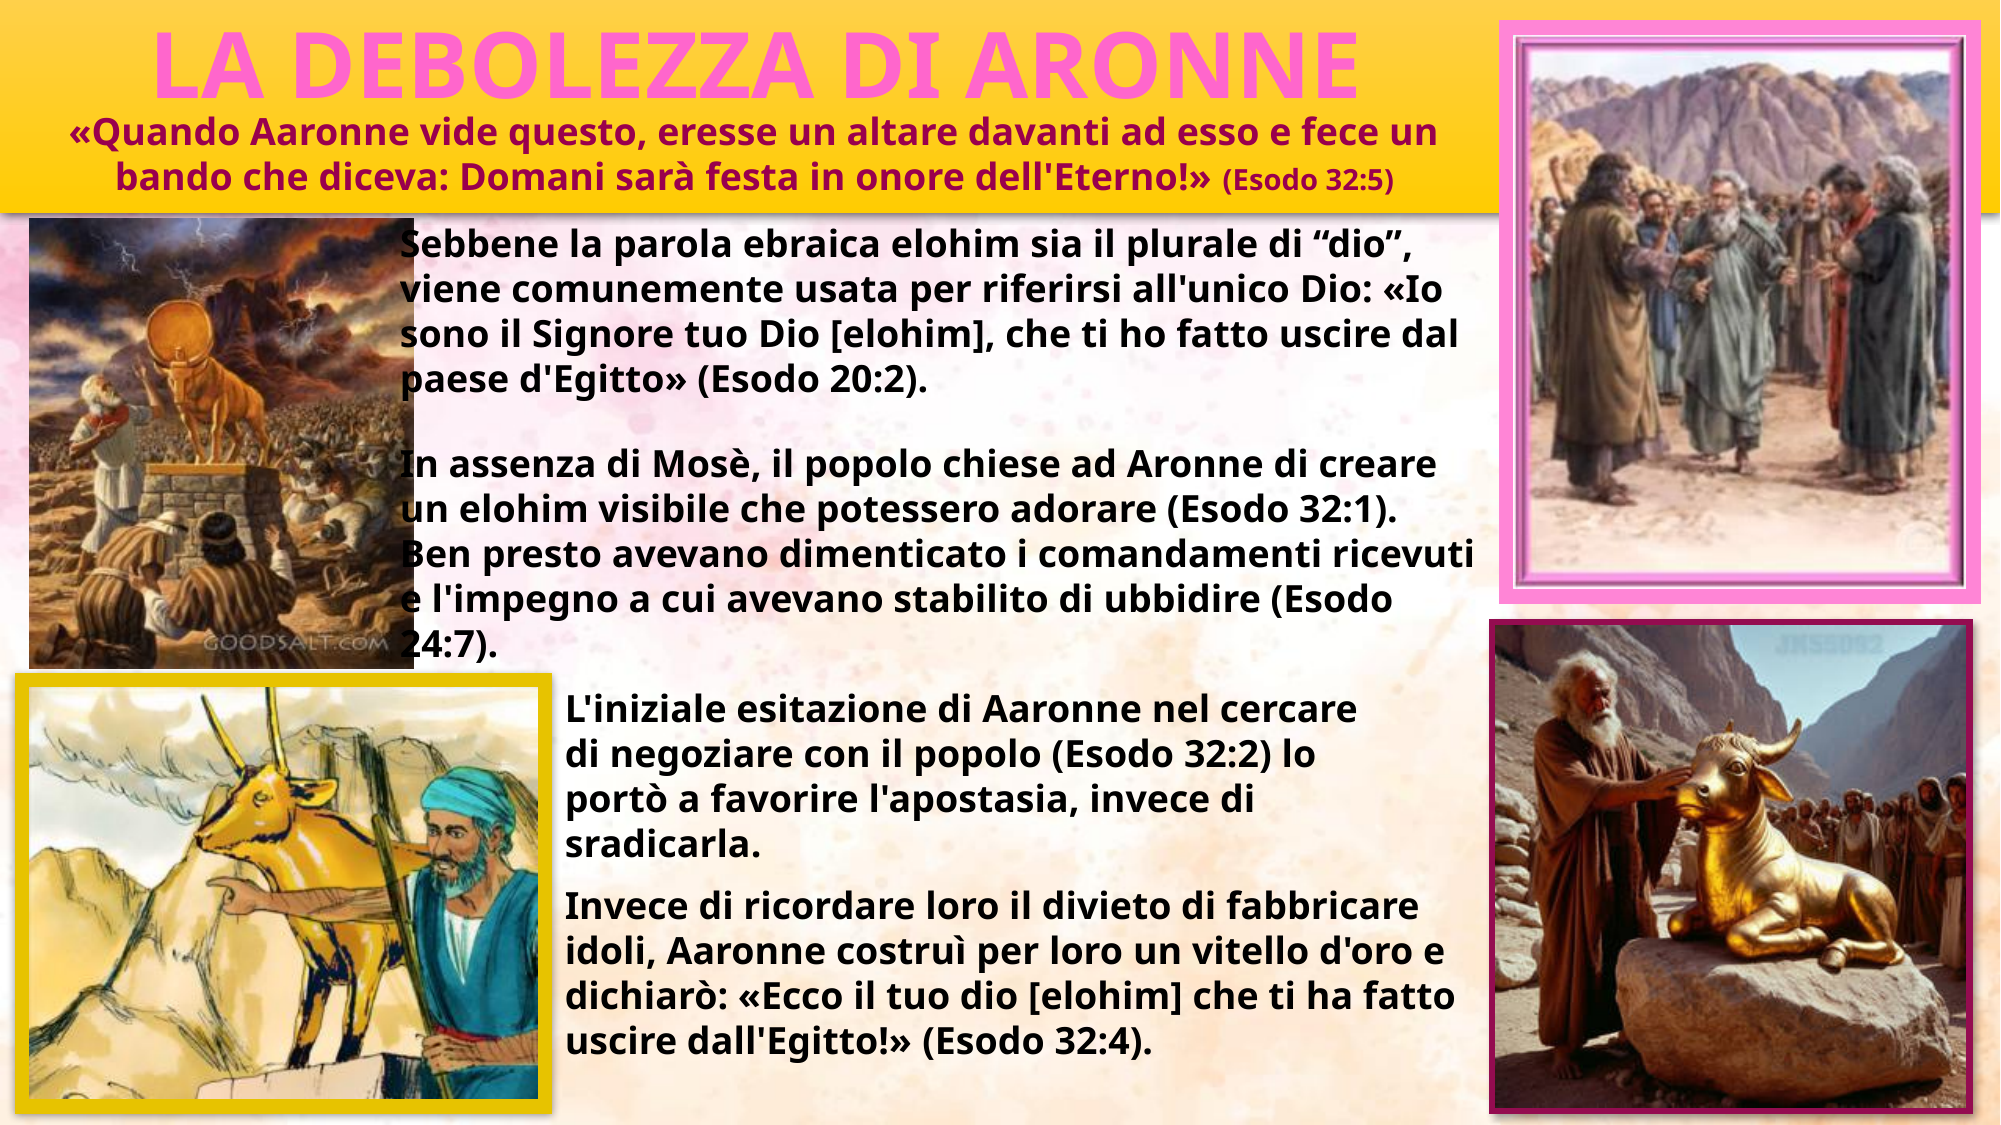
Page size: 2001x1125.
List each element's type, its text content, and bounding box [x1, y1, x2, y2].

text_box «Quando Aaronne vide questo, eresse un altare davanti ad esso e fece un bando che diceva: Domani sarà festa in onore dell'Eterno!» (Esodo 32:5) [29, 100, 1480, 205]
text_box [0, 125, 1499, 213]
text_box [1514, 0, 2000, 213]
text_box In assenza di Mosè, il popolo chiese ad Aronne di creare un elohim visibile che potessero adorare (Esodo 32:1). Ben presto avevano dimenticato i comandamenti ricevuti e l'impegno a cui avevano stabilito di ubbidire (Esodo 24:7). [385, 433, 1496, 673]
text_box L'iniziale esitazione di Aaronne nel cercare di negoziare con il popolo (Esodo 32:2) lo portò a favorire l'apostasia, invece di sradicarla. [549, 677, 1417, 873]
text_box LA DEBOLEZZA DI ARONNE [0, 0, 1514, 125]
picture [1512, 34, 1967, 590]
picture [0, 0, 2001, 1125]
text_box Sebbene la parola ebraica elohim sia il plurale di “dio”, viene comunemente usata per riferirsi all'unico Dio: «Io sono il Signore tuo Dio [elohim], che ti ho fatto uscire dal paese d'Egitto» (Esodo 20:2). [385, 212, 1496, 407]
text_box Invece di ricordare loro il divieto di fabbricare idoli, Aaronne costruì per loro un vitello d'oro e dichiarò: «Ecco il tuo dio [elohim] che ti ha fatto uscire dall'Egitto!» (Esodo 32:4). [549, 874, 1494, 1070]
